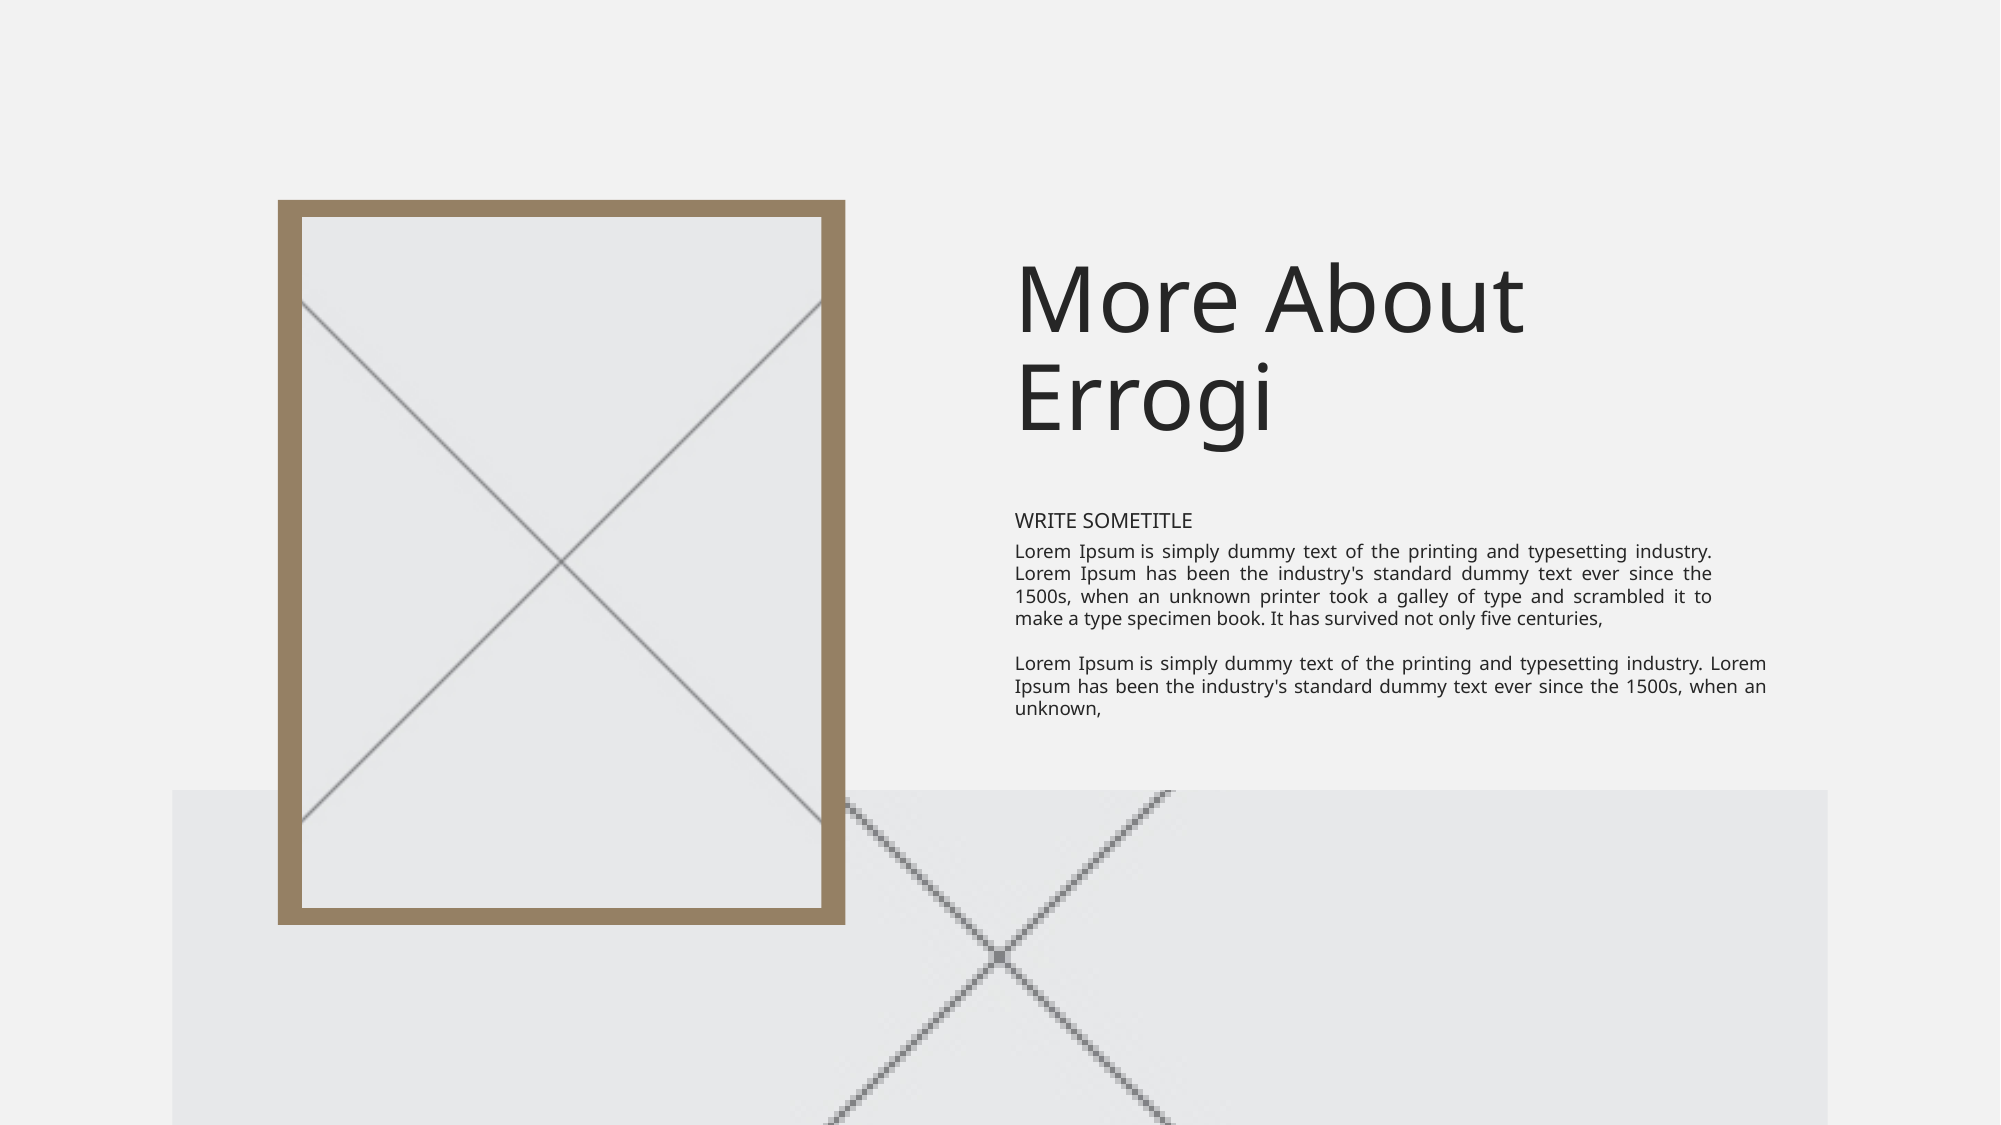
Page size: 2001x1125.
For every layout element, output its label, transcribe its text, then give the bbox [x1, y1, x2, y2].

text_box WRITE SOMETITLE [999, 499, 1285, 541]
text_box [277, 199, 846, 789]
text_box More About [999, 256, 1727, 335]
picture [171, 216, 1828, 1125]
text_box Lorem Ipsum is simply dummy text of the printing and typesetting industry. Lorem Ipsum has been the industry's standard dummy text ever since the 1500s, when an unknown printer took a galley of type and scrambled it to make a type specimen book. It has survived not only five centuries, [999, 532, 1727, 638]
text_box Lorem Ipsum is simply dummy text of the printing and typesetting industry. Lorem Ipsum has been the industry's standard dummy text ever since the 1500s, when an unknown, [999, 644, 1781, 727]
text_box Errogi [999, 355, 1727, 434]
